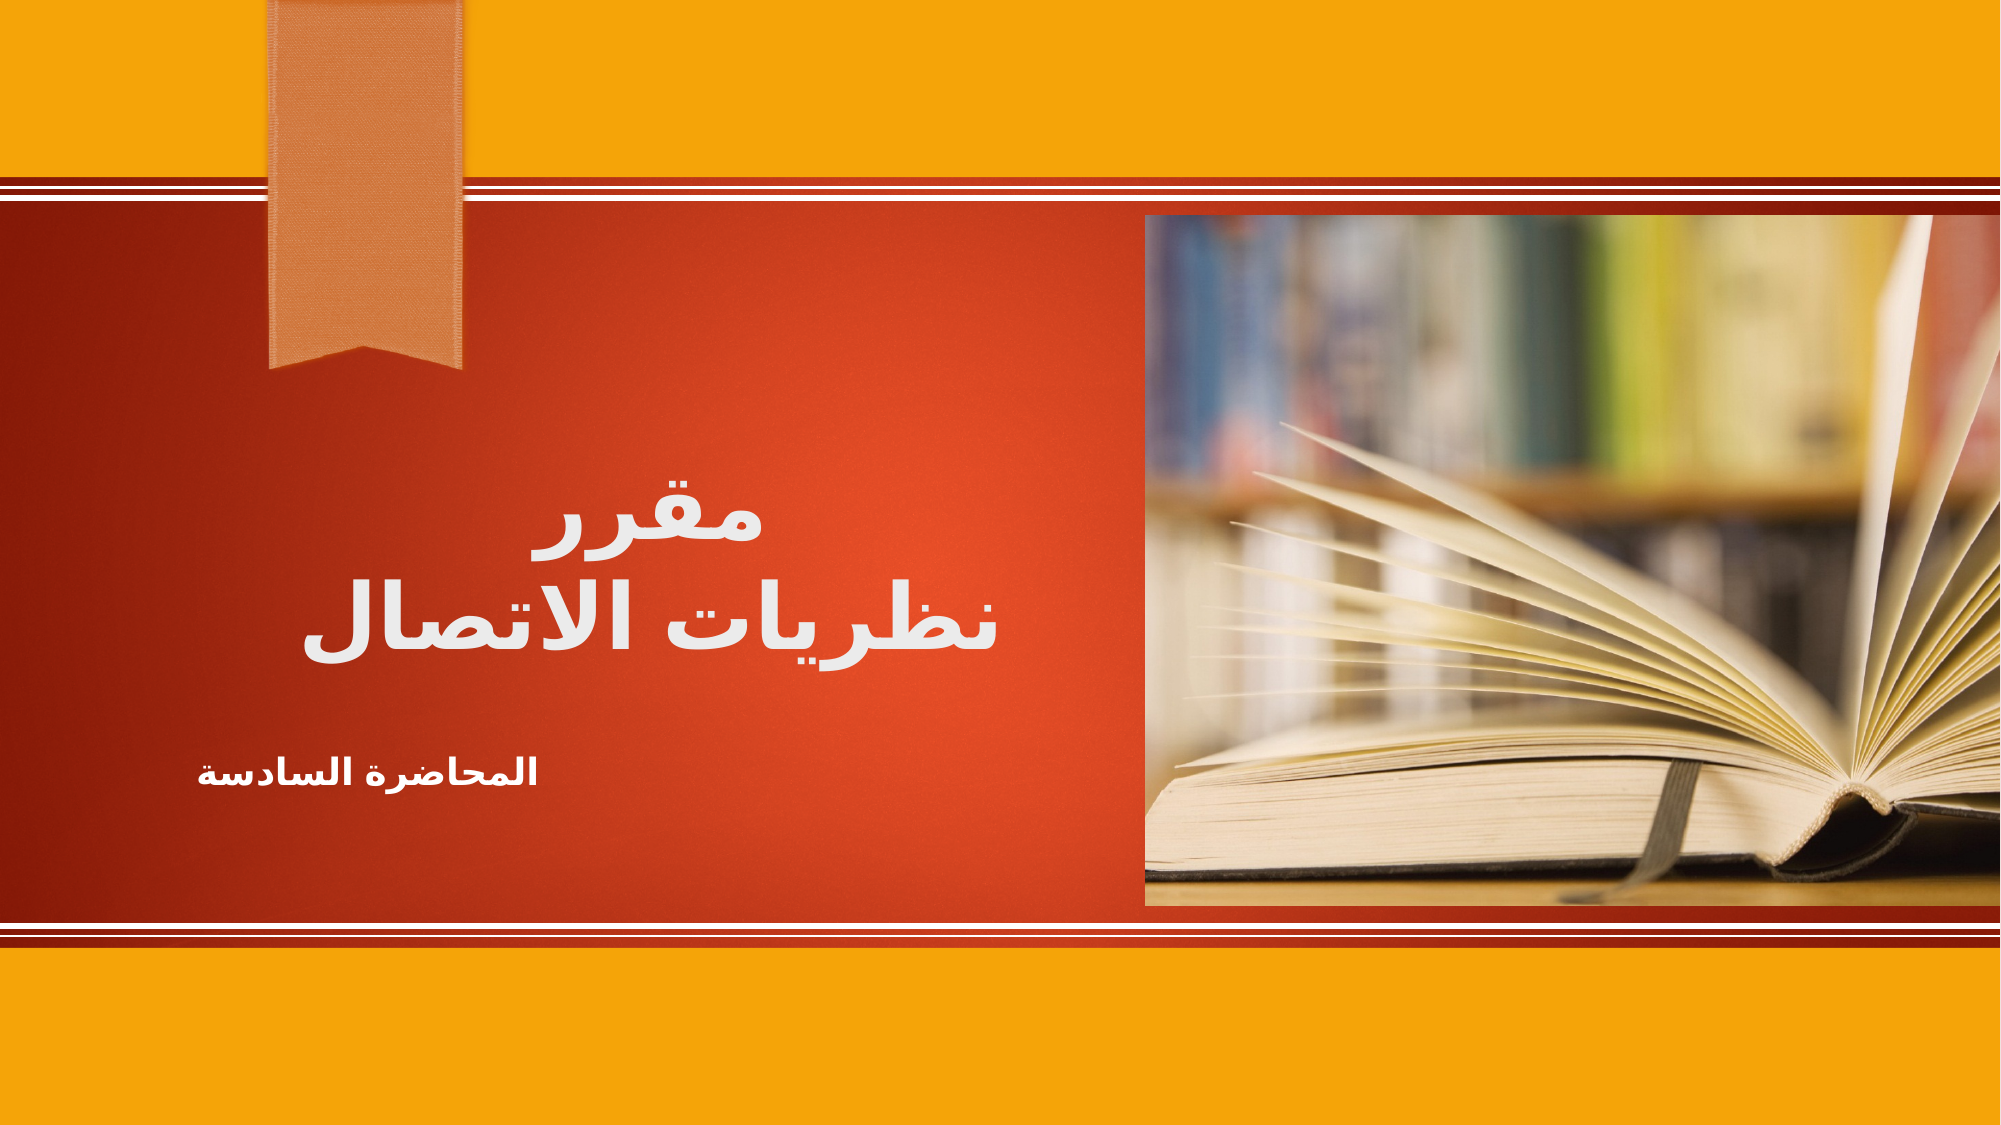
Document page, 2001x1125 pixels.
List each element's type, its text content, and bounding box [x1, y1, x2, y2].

title مقرر نظريات الاتصال [181, 376, 1122, 740]
picture [1144, 214, 2000, 906]
subtitle المحاضرة السادسة [181, 740, 1122, 897]
